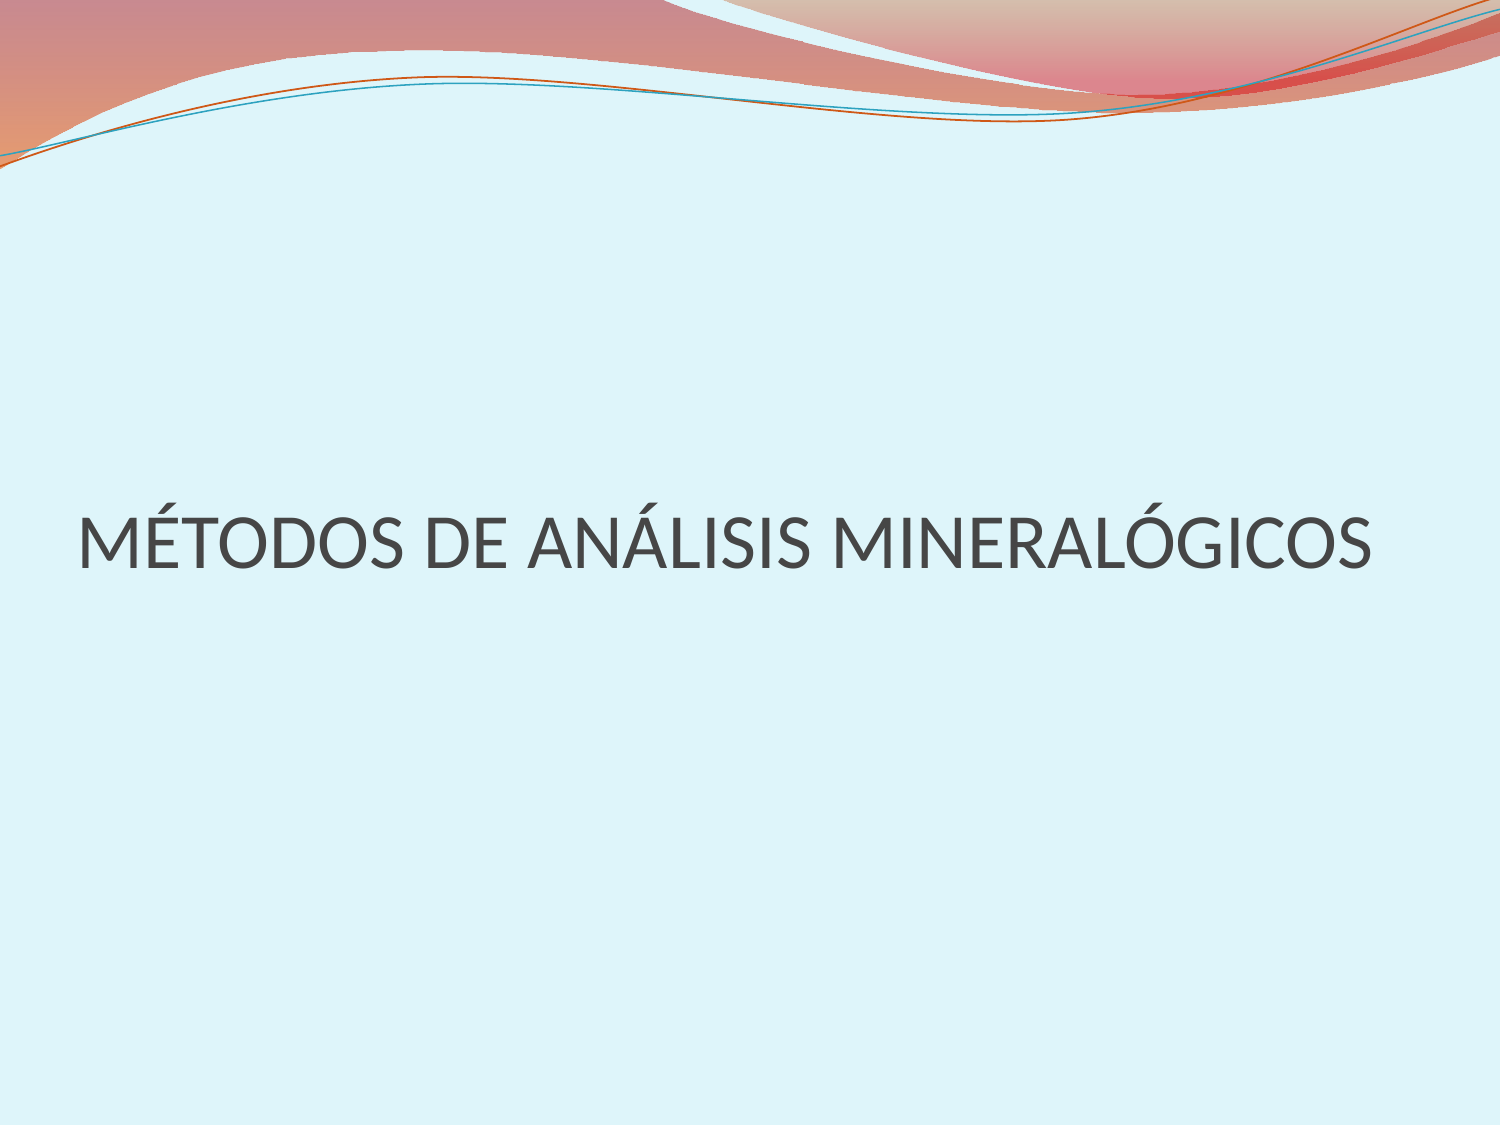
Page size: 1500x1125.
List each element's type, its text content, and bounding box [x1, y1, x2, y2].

title MÉTODOS DE ANÁLISIS MINERALÓGICOS [76, 397, 1427, 585]
